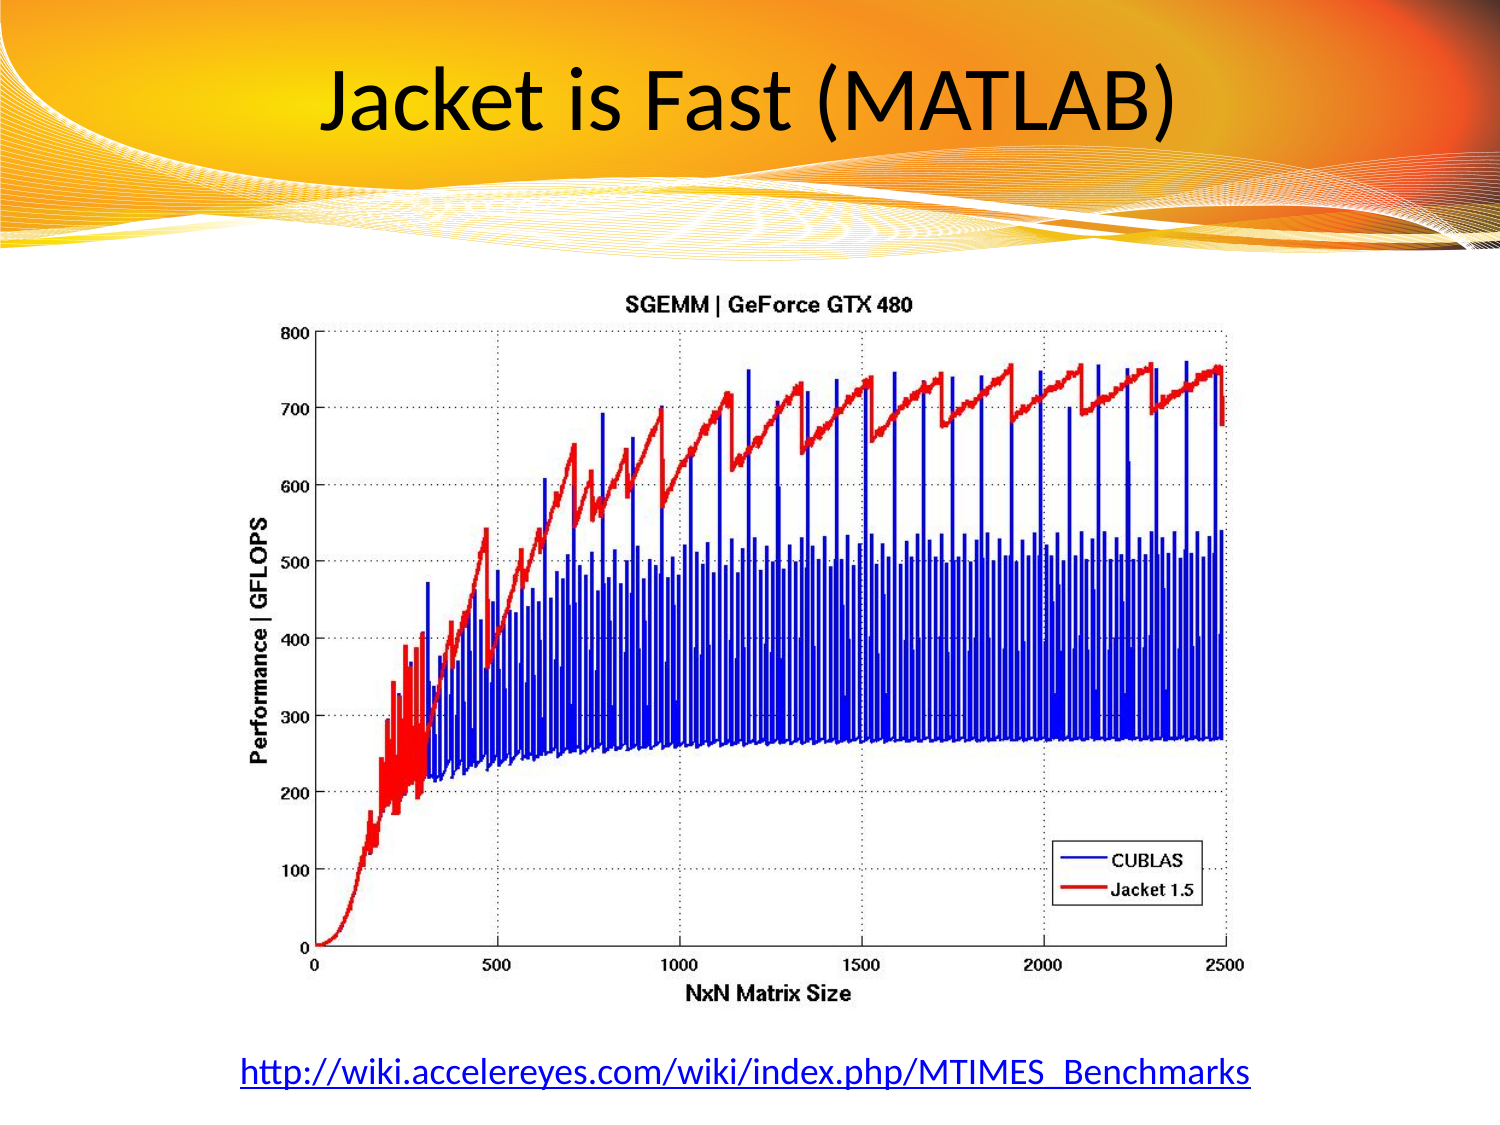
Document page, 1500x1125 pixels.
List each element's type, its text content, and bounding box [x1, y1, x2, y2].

picture [0, 0, 1500, 1125]
text_box http://wiki.accelereyes.com/wiki/index.php/MTIMES_Benchmarks [224, 1039, 1275, 1100]
title Jacket is Fast (MATLAB) [75, 0, 1425, 188]
